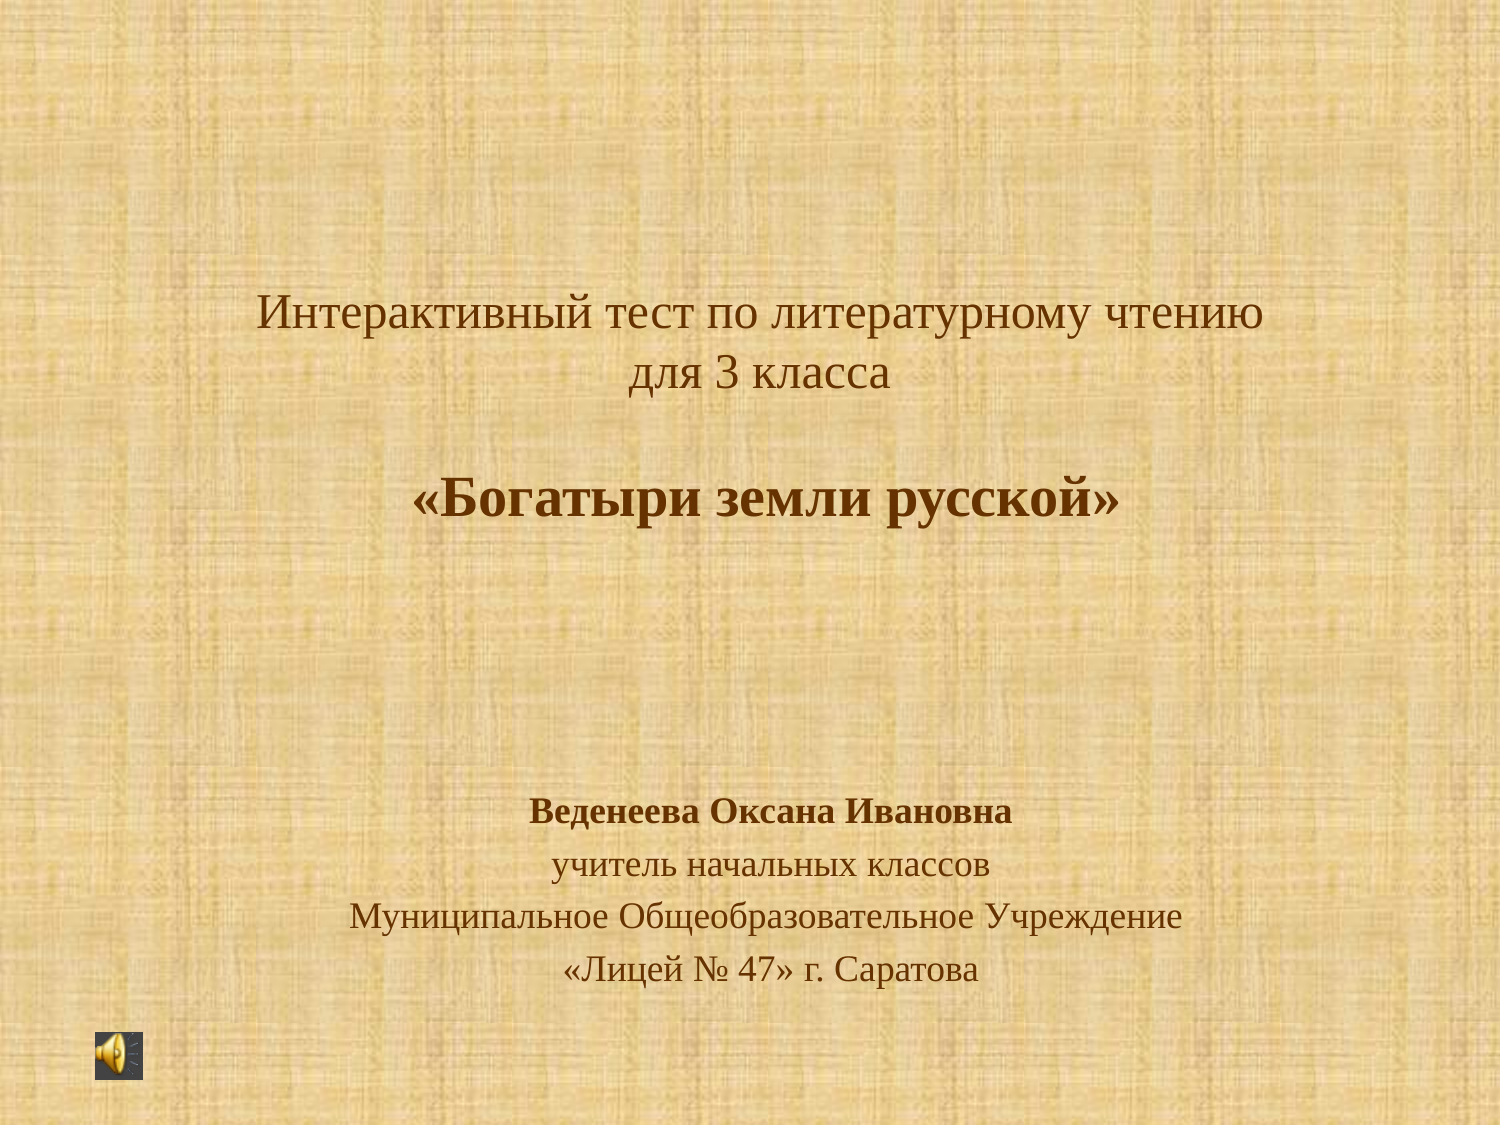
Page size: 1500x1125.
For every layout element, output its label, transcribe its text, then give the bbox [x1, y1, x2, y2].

title Интерактивный тест по литературному чтению для 3 класса «Богатыри земли русской» [128, 257, 1405, 610]
picture [0, 0, 1500, 1125]
subtitle Веденеева Оксана Ивановна учитель начальных классов Муниципальное Общеобразовательное Учреждение «Лицей № 47» г. Саратова [245, 726, 1297, 1015]
